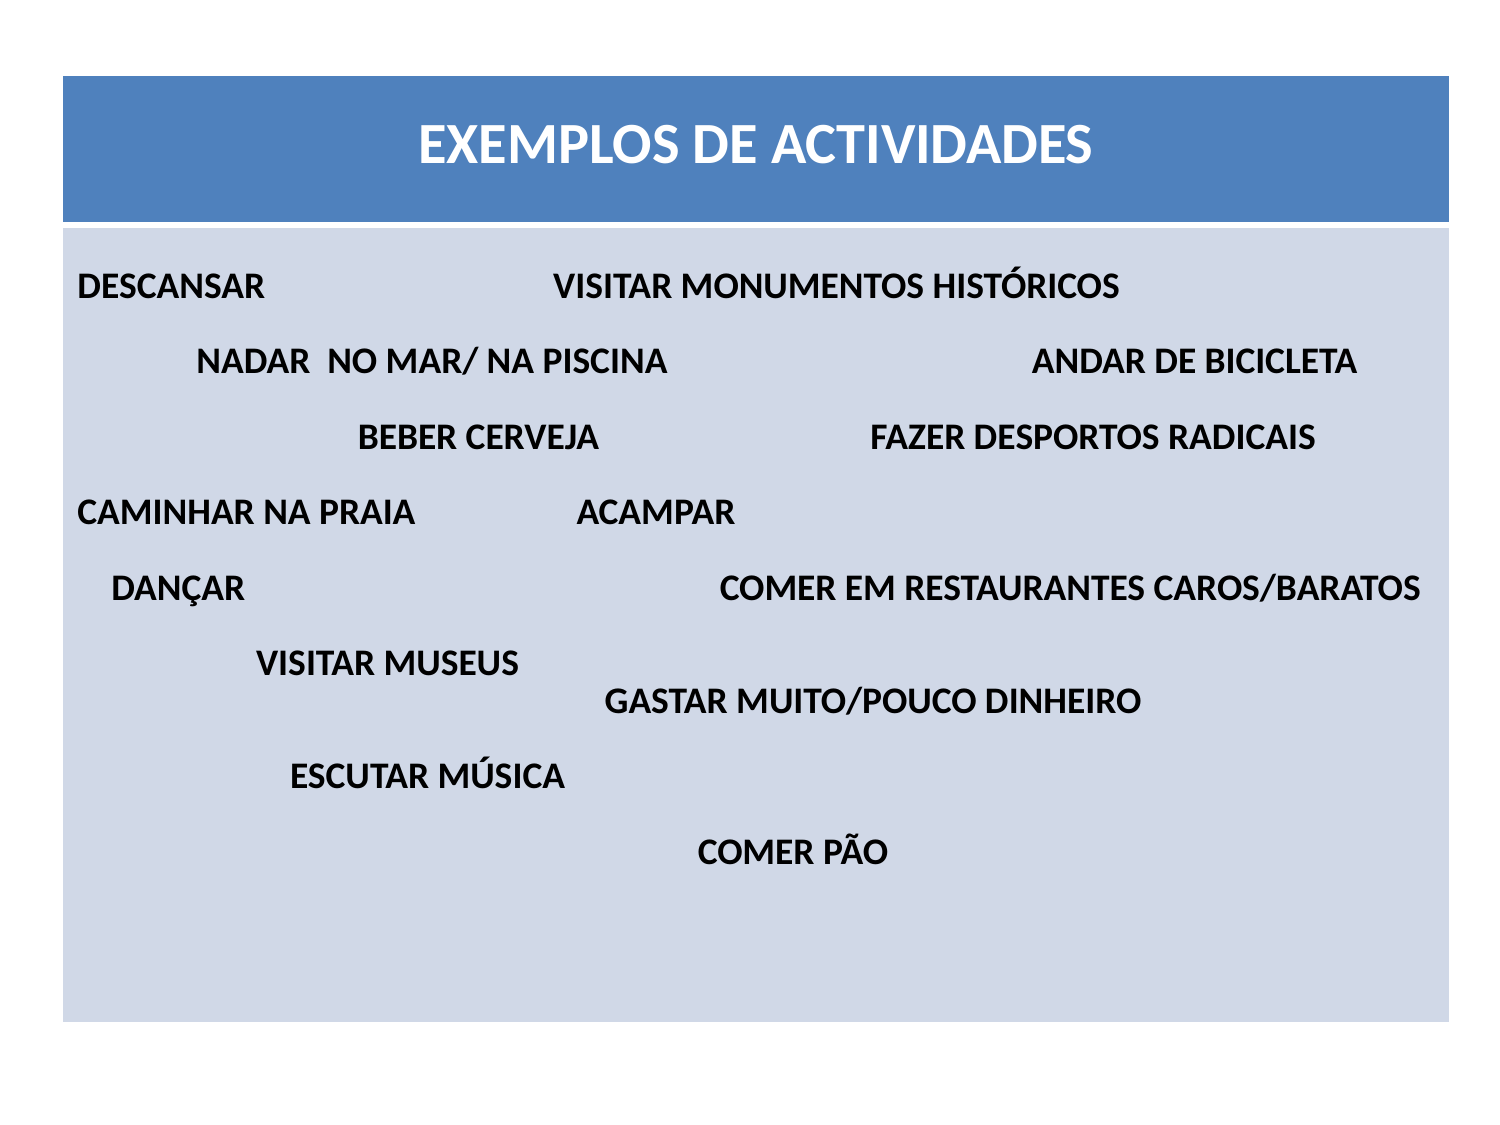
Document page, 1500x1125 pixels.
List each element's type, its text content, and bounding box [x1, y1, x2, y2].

table_cell DESCANSAR VISITAR MONUMENTOS HISTÓRICOS NADAR NO MAR/ NA PISCINA ANDAR DE BICICLETA BEBER CERVEJA FAZER DESPORTOS RADICAIS CAMINHAR NA PRAIA ACAMPAR DANÇAR COMER EM RESTAURANTES CAROS/BARATOS VISITAR MUSEUS GASTAR MUITO/POUCO DINHEIRO ESCUTAR MÚSICA COMER PÃO [63, 228, 1449, 1022]
table_header EXEMPLOS DE ACTIVIDADES [63, 76, 1449, 222]
